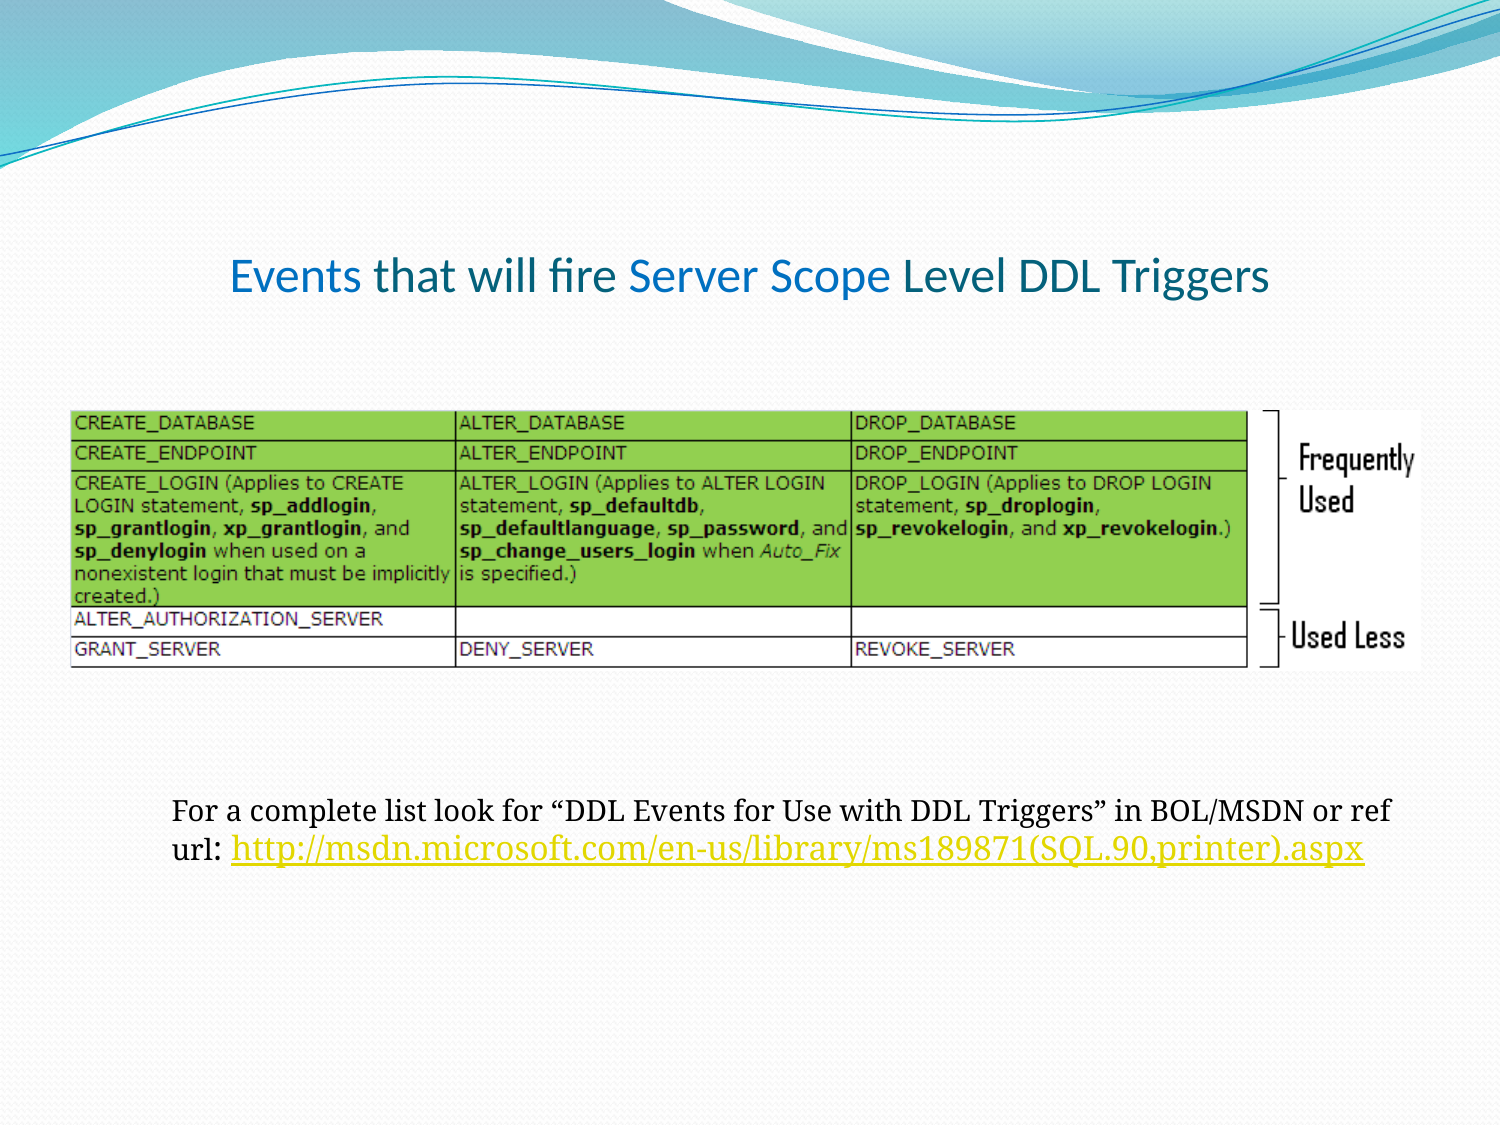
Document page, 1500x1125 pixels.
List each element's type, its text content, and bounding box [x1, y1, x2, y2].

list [70, 409, 1421, 671]
text_box For a complete list look for “DDL Events for Use with DDL Triggers” in BOL/MSDN or ref url: http://msdn.microsoft.com/en-us/library/ms189871(SQL.90,printer).aspx [81, 785, 1430, 880]
title Events that will fire Server Scope Level DDL Triggers [75, 115, 1425, 303]
